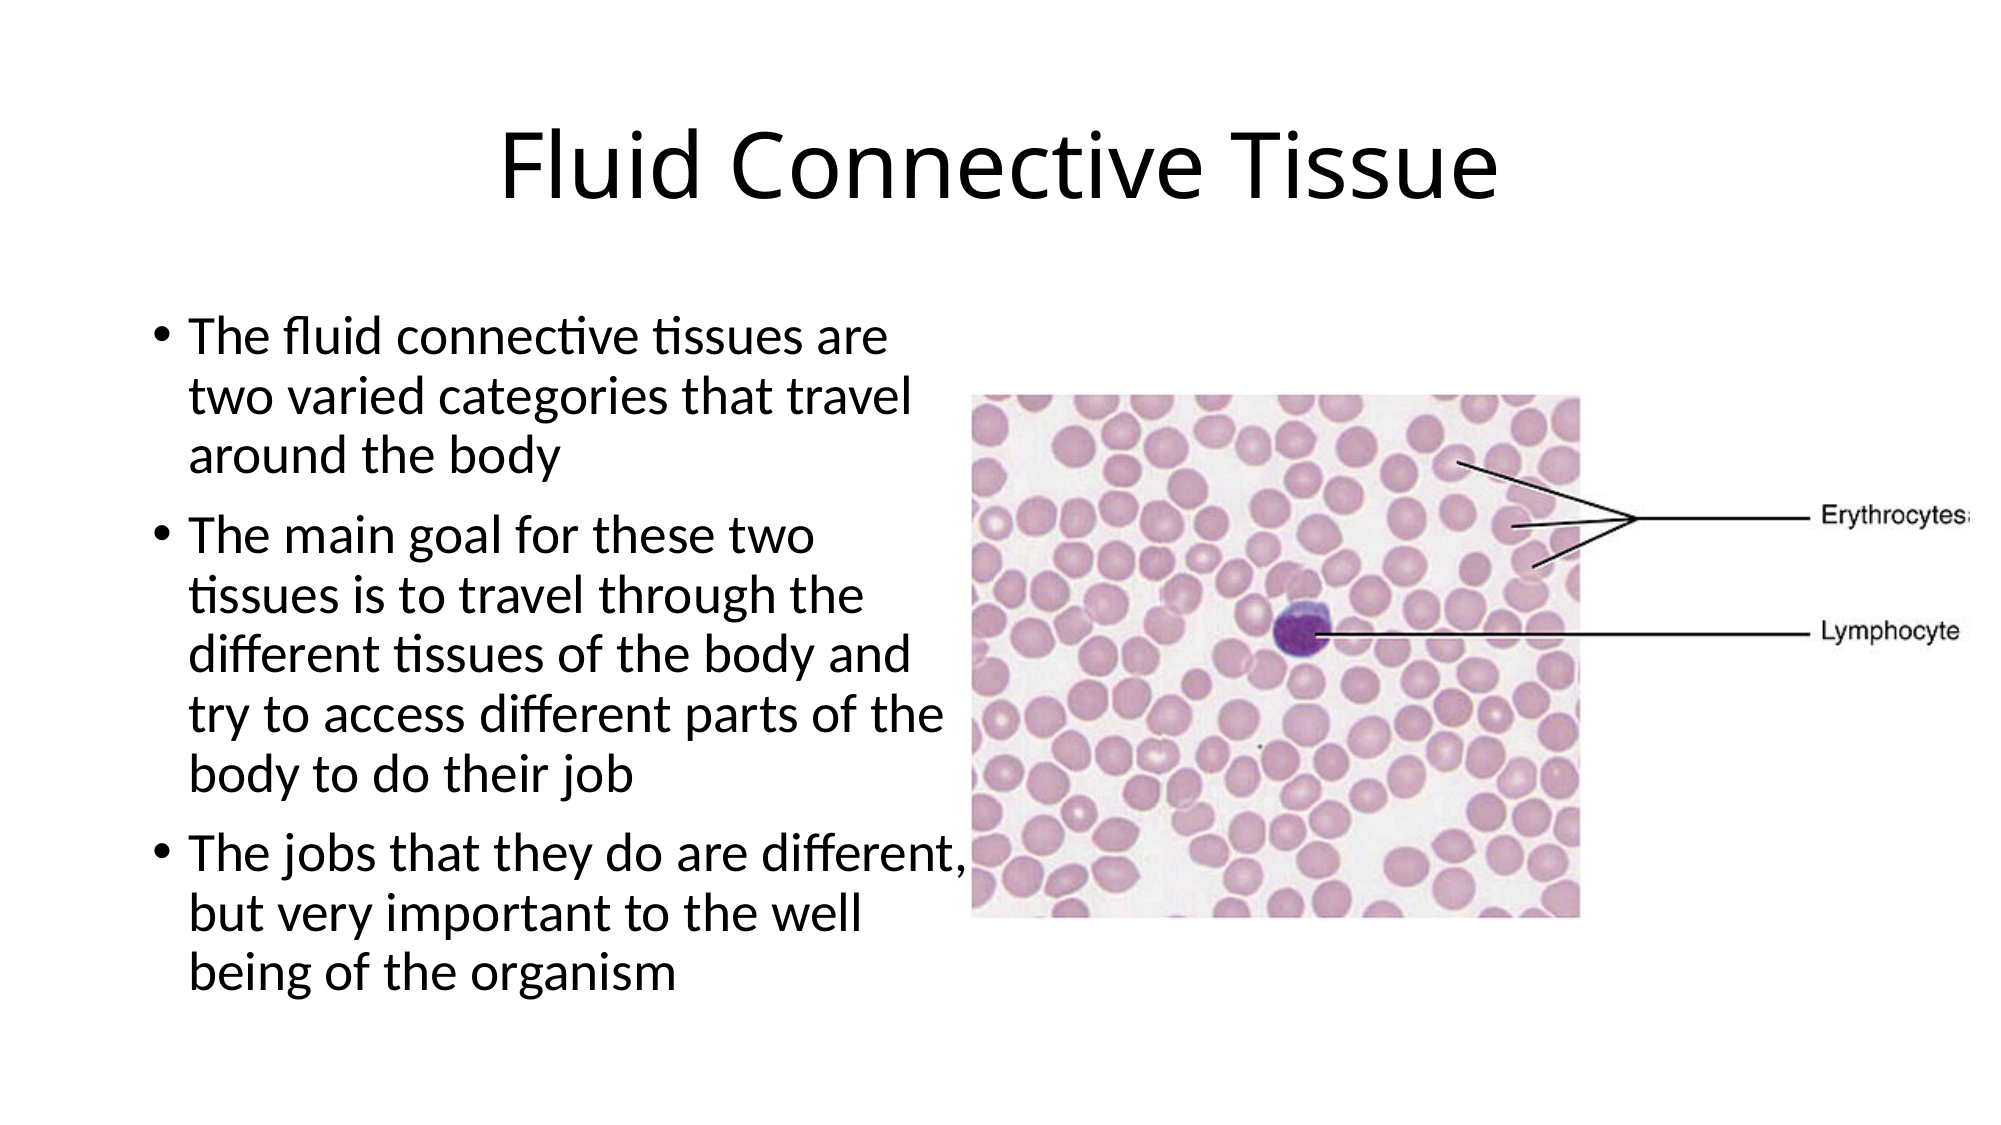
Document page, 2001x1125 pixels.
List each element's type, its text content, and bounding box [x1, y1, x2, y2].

picture [969, 392, 1970, 921]
title Fluid Connective Tissue [137, 59, 1863, 278]
list The fluid connective tissues are two varied categories that travel around the body The main goal for these two tissues is to travel through the different tissues of the body and try to access different parts of the body to do their job The jobs that they do are different, but very important to the well being of the organism [137, 299, 988, 1014]
